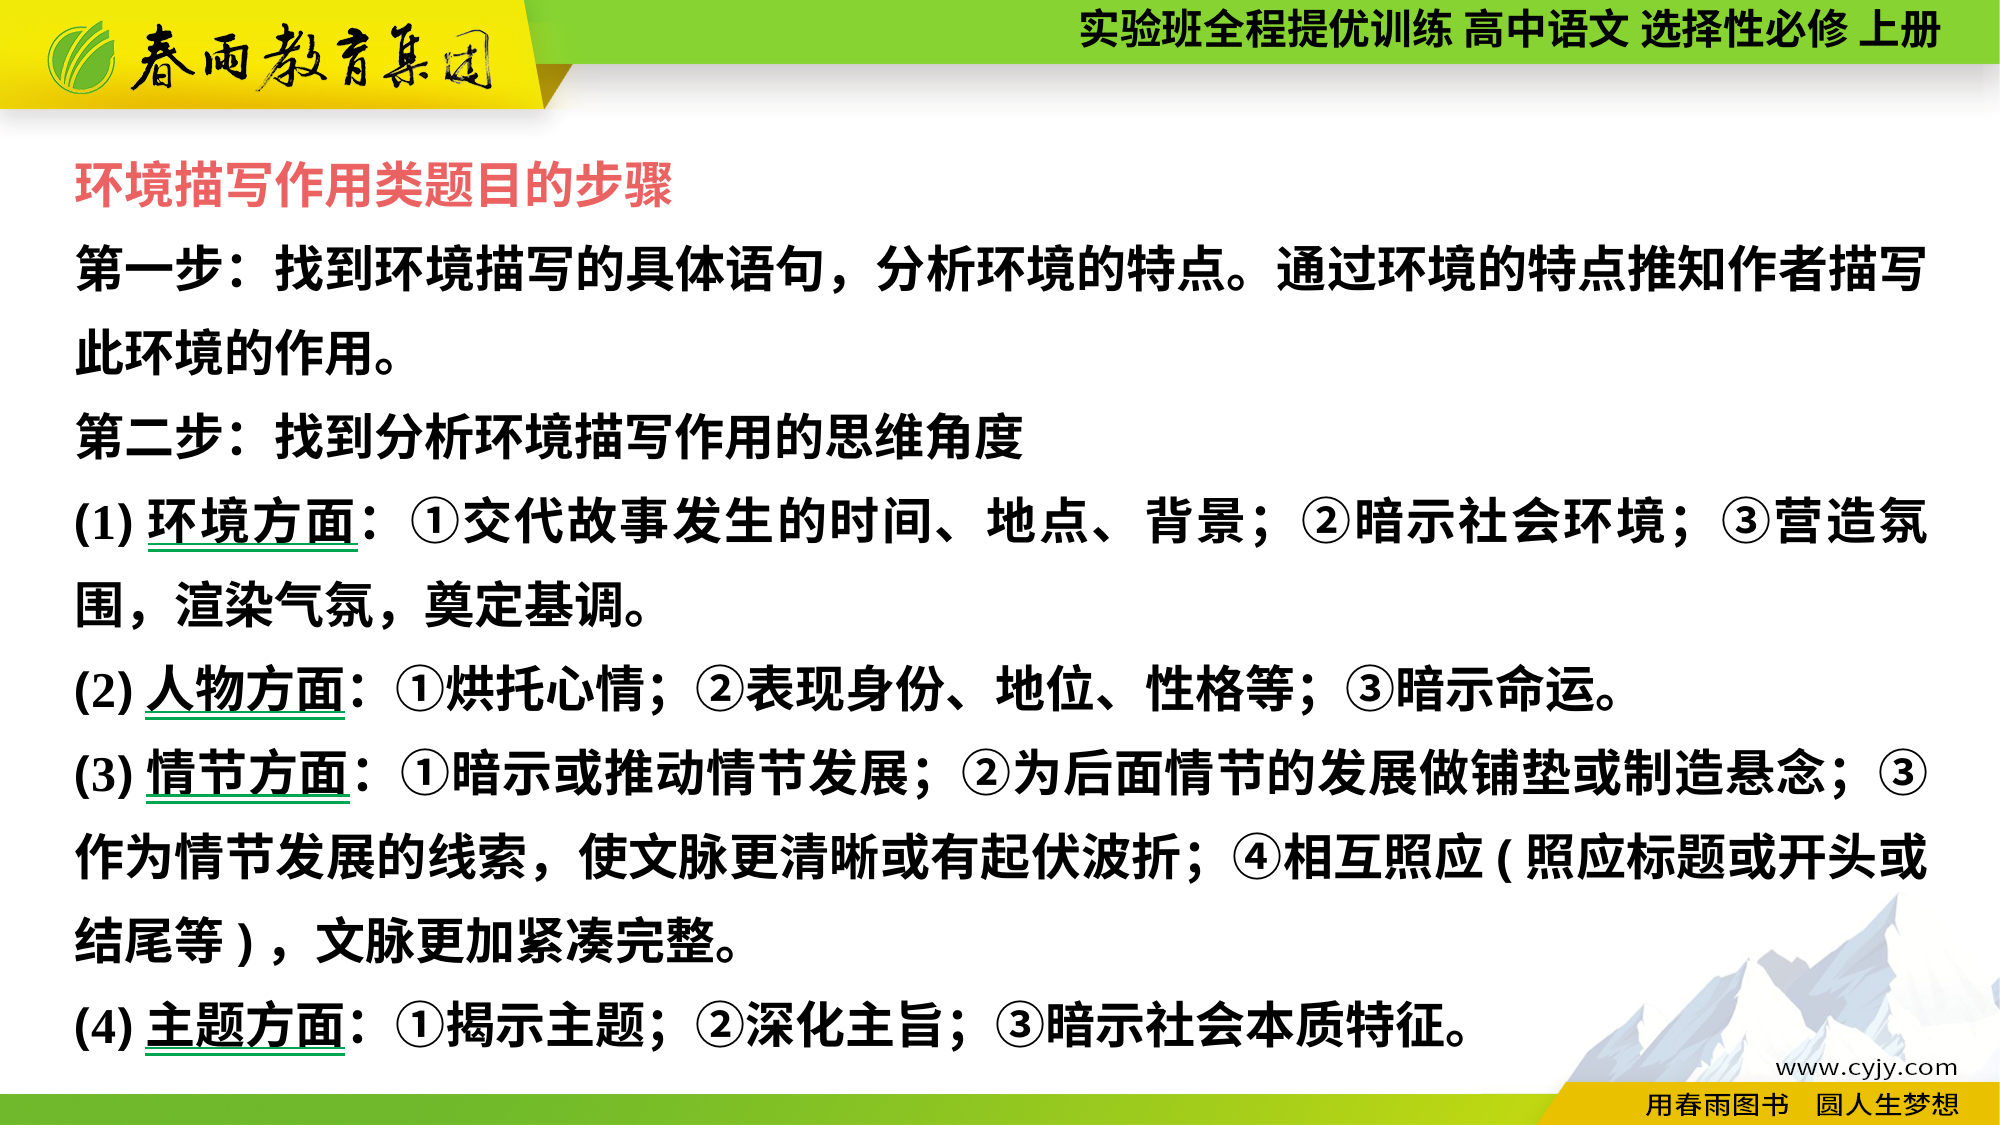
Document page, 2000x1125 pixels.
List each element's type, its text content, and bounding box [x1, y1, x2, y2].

picture [0, 0, 2000, 1125]
list 环境描写作用类题目的步骤 第一步：找到环境描写的具体语句，分析环境的特点。通过环境的特点推知作者描写此环境的作用。 第二步：找到分析环境描写作用的思维角度 (1)环境方面：①交代故事发生的时间、地点、背景；②暗示社会环境；③营造氛围，渲染气氛，奠定基调。 (2)人物方面：①烘托心情；②表现身份、地位、性格等；③暗示命运。 (3)情节方面：①暗示或推动情节发展；②为后面情节的发展做铺垫或制造悬念；③作为情节发展的线索，使文脉更清晰或有起伏波折；④相互照应(照应标题或开头或结尾等)，文脉更加紧凑完整。 (4)主题方面：①揭示主题；②深化主旨；③暗示社会本质特征。 [59, 122, 1944, 1061]
